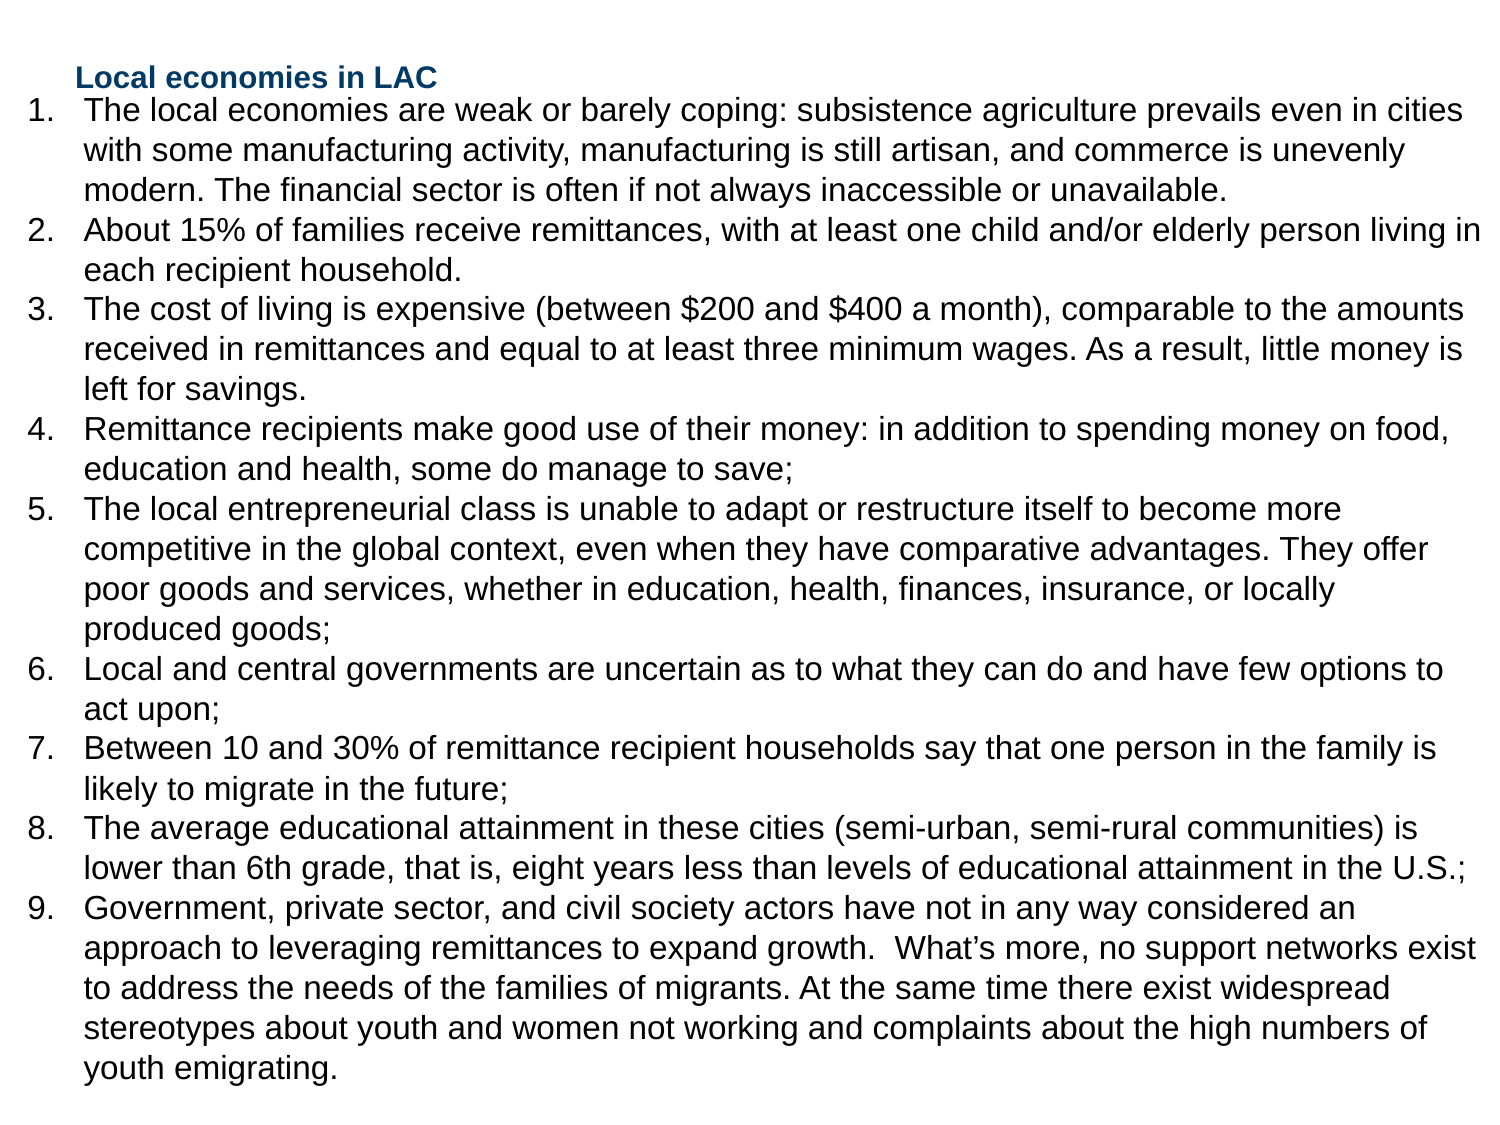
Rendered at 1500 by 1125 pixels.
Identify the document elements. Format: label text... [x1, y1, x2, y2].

title Local economies in LAC [74, 0, 1426, 80]
text_box The local economies are weak or barely coping: subsistence agriculture prevails even in cities with some manufacturing activity, manufacturing is still artisan, and commerce is unevenly modern. The financial sector is often if not always inaccessible or unavailable. About 15% of families receive remittances, with at least one child and/or elderly person living in each recipient household. The cost of living is expensive (between $200 and $400 a month), comparable to the amounts received in remittances and equal to at least three minimum wages. As a result, little money is left for savings. Remittance recipients make good use of their money: in addition to spending money on food, education and health, some do manage to save; The local entrepreneurial class is unable to adapt or restructure itself to become more competitive in the global context, even when they have comparative advantages. They offer poor goods and services, whether in education, health, finances, insurance, or locally produced goods; Local and central governments are uncertain as to what they can do and have few options to act upon; Between 10 and 30% of remittance recipient households say that one person in the family is likely to migrate in the future; The average educational attainment in these cities (semi-urban, semi-rural communities) is lower than 6th grade, that is, eight years less than levels of educational attainment in the U.S.; Government, private sector, and civil society actors have not in any way considered an approach to leveraging remittances to expand growth. What’s more, no support networks exist to address the needs of the families of migrants. At the same time there exist widespread stereotypes about youth and women not working and complaints about the high numbers of youth emigrating. [12, 80, 1500, 1094]
